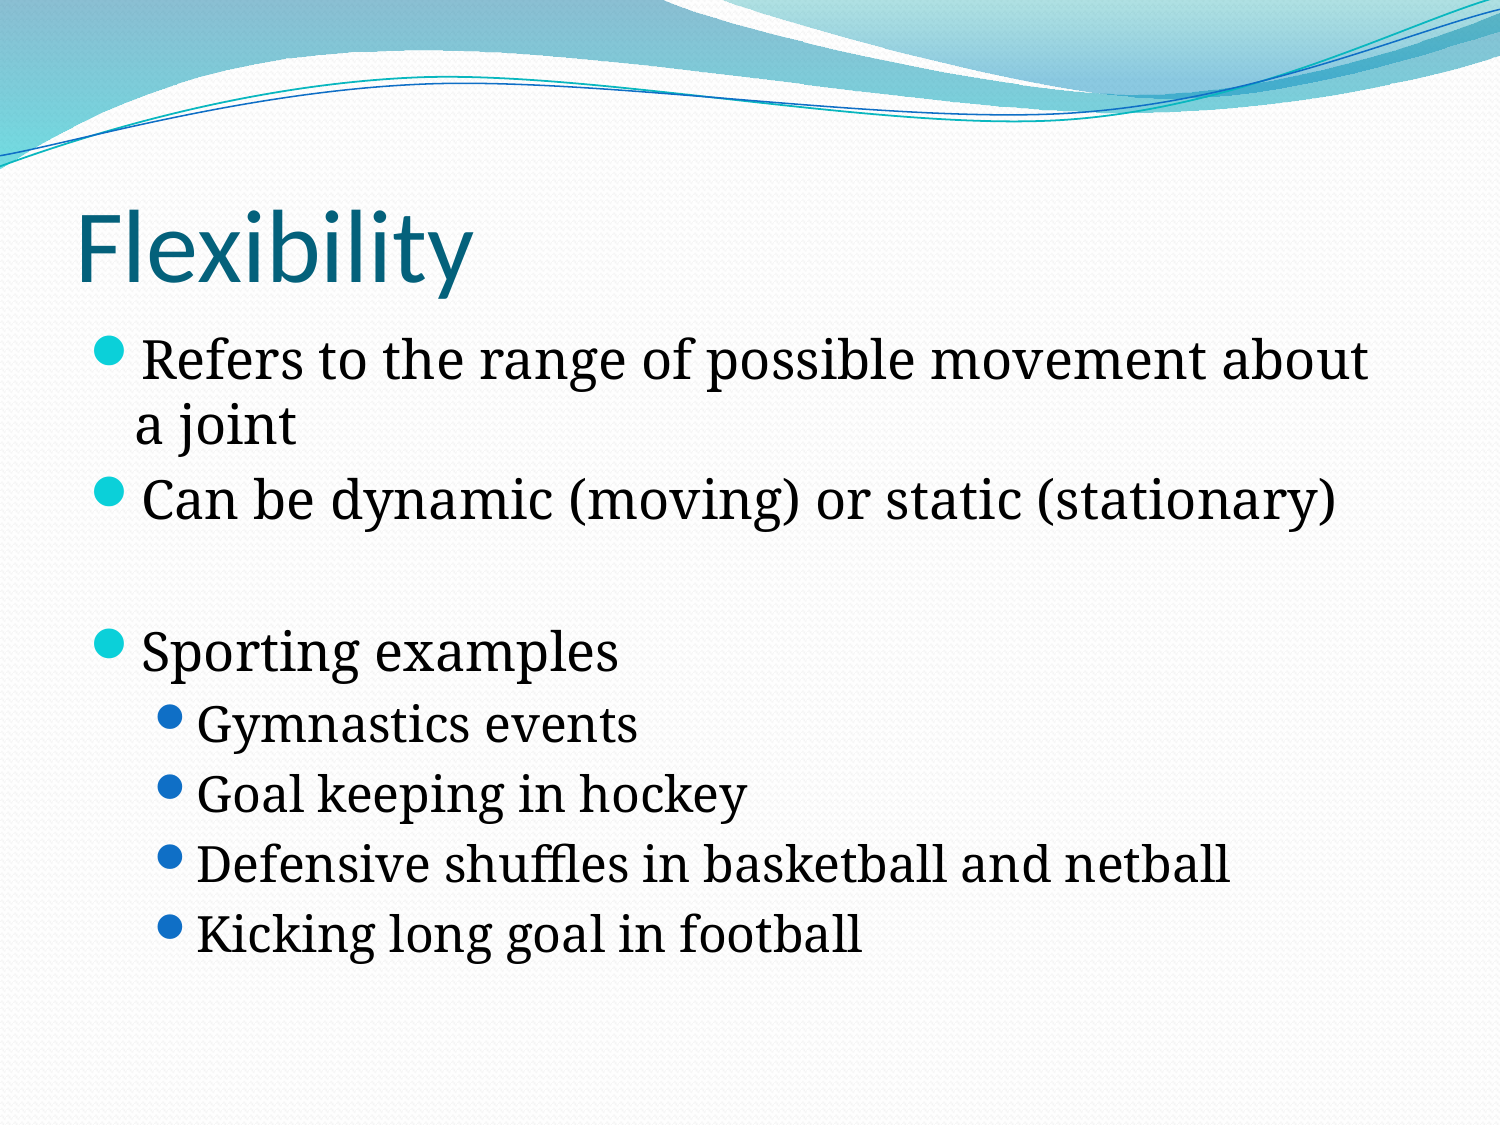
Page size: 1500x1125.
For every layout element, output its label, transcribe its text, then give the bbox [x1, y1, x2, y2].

list Refers to the range of possible movement about a joint Can be dynamic (moving) or static (stationary) Sporting examples Gymnastics events Goal keeping in hockey Defensive shuffles in basketball and netball Kicking long goal in football [75, 317, 1425, 1038]
title Flexibility [75, 115, 1425, 303]
